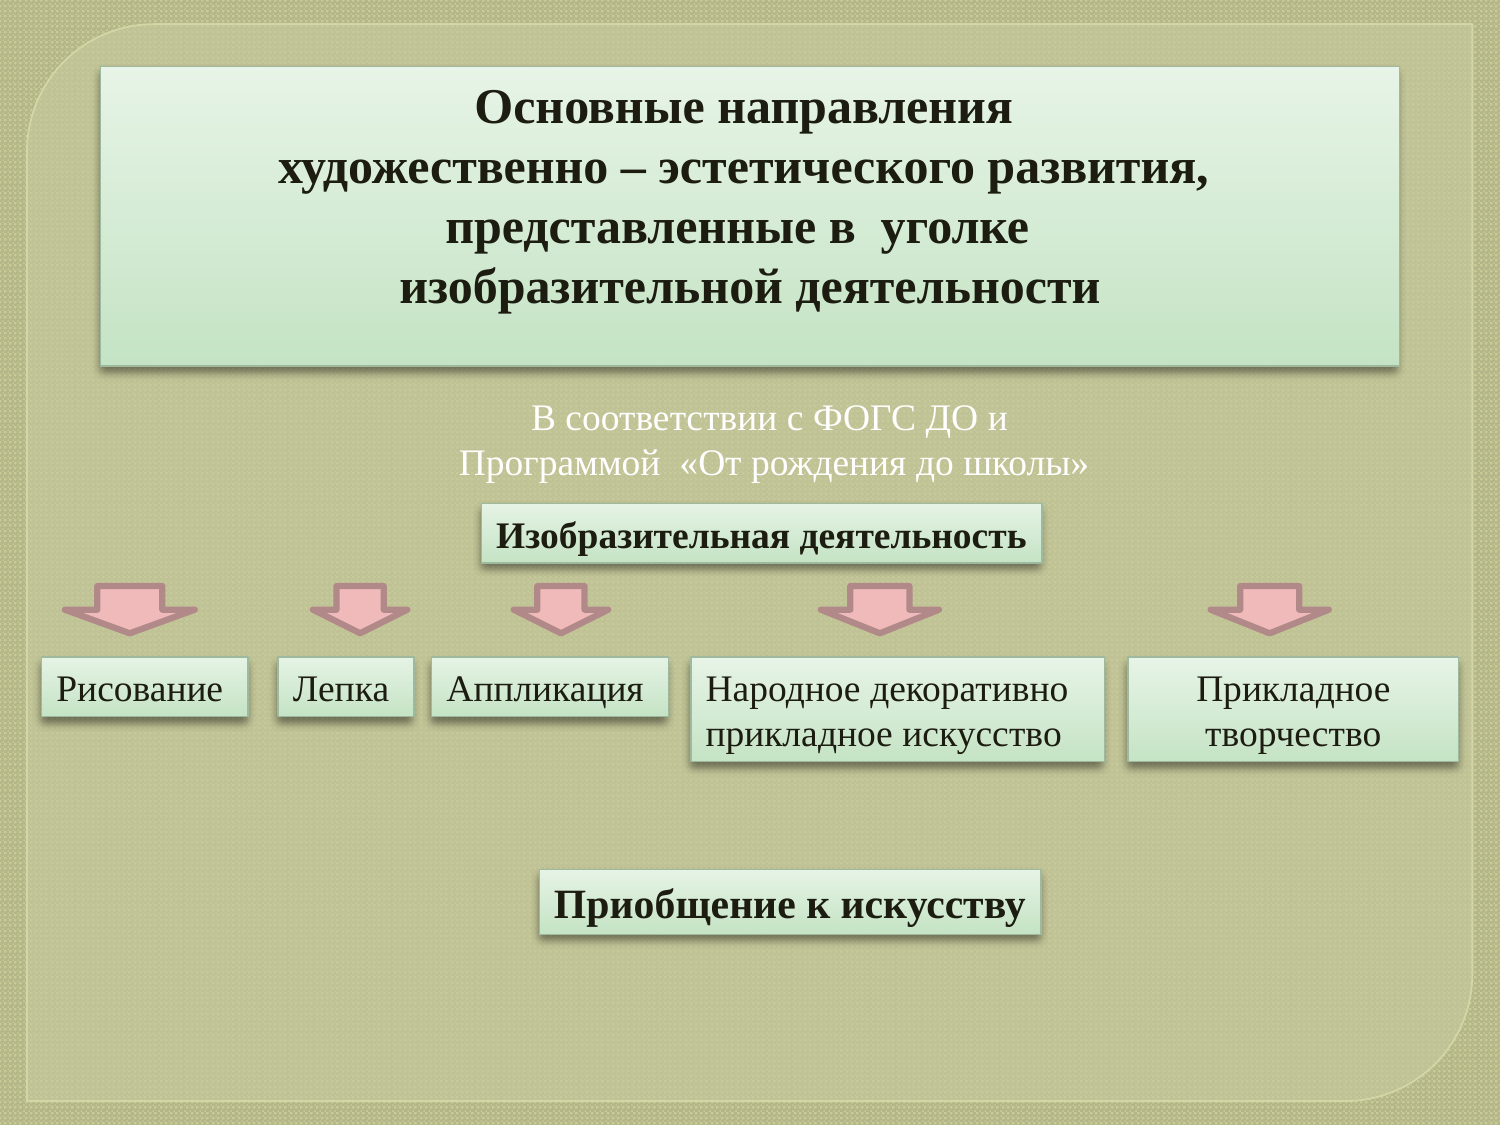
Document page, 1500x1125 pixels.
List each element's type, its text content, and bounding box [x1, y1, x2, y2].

text_box Приобщение к искусству [539, 869, 1042, 935]
text_box [61, 582, 198, 637]
text_box [510, 582, 612, 637]
text_box Лепка [277, 656, 415, 717]
text_box Прикладное творчество [1127, 656, 1459, 762]
text_box Основные направления художественно – эстетического развития, представленные в уголке изобразительной деятельности [100, 66, 1400, 367]
text_box [309, 582, 411, 637]
text_box Народное декоративно прикладное искусство [690, 656, 1105, 762]
text_box В соответствии с ФОГС ДО и Программой «От рождения до школы» [443, 385, 1105, 490]
text_box [817, 582, 942, 637]
text_box Рисование [41, 656, 249, 717]
text_box Изобразительная деятельность [481, 503, 1043, 564]
text_box [1207, 582, 1332, 637]
text_box Аппликация [431, 656, 669, 717]
